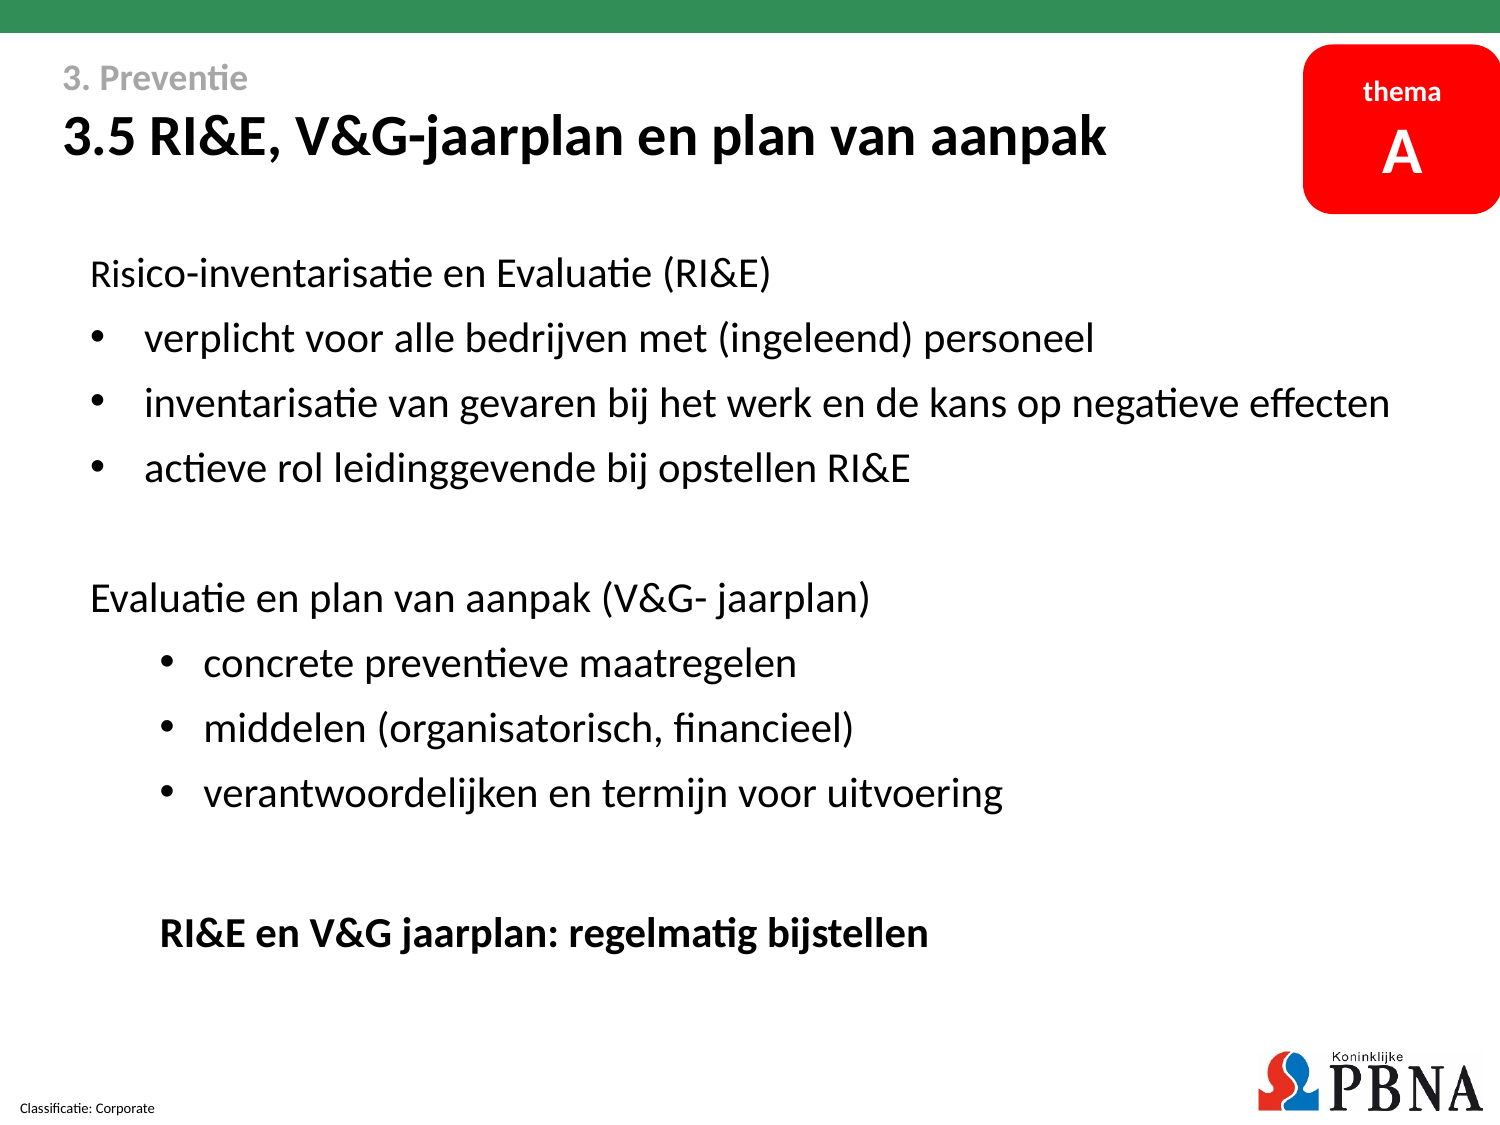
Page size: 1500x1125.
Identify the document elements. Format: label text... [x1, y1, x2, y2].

text_box thema A [1303, 44, 1500, 215]
picture [1257, 1051, 1483, 1112]
title 3. Preventie 3.5 RI&E, V&G-jaarplan en plan van aanpak [47, 45, 1323, 197]
text_box [0, 0, 1500, 33]
list Risico-inventarisatie en Evaluatie (RI&E) verplicht voor alle bedrijven met (ingeleend) personeel inventarisatie van gevaren bij het werk en de kans op negatieve effecten actieve rol leidinggevende bij opstellen RI&E Evaluatie en plan van aanpak (V&G- jaarplan) concrete preventieve maatregelen middelen (organisatorisch, financieel) verantwoordelijken en termijn voor uitvoering RI&E en V&G jaarplan: regelmatig bijstellen [75, 231, 1425, 1005]
